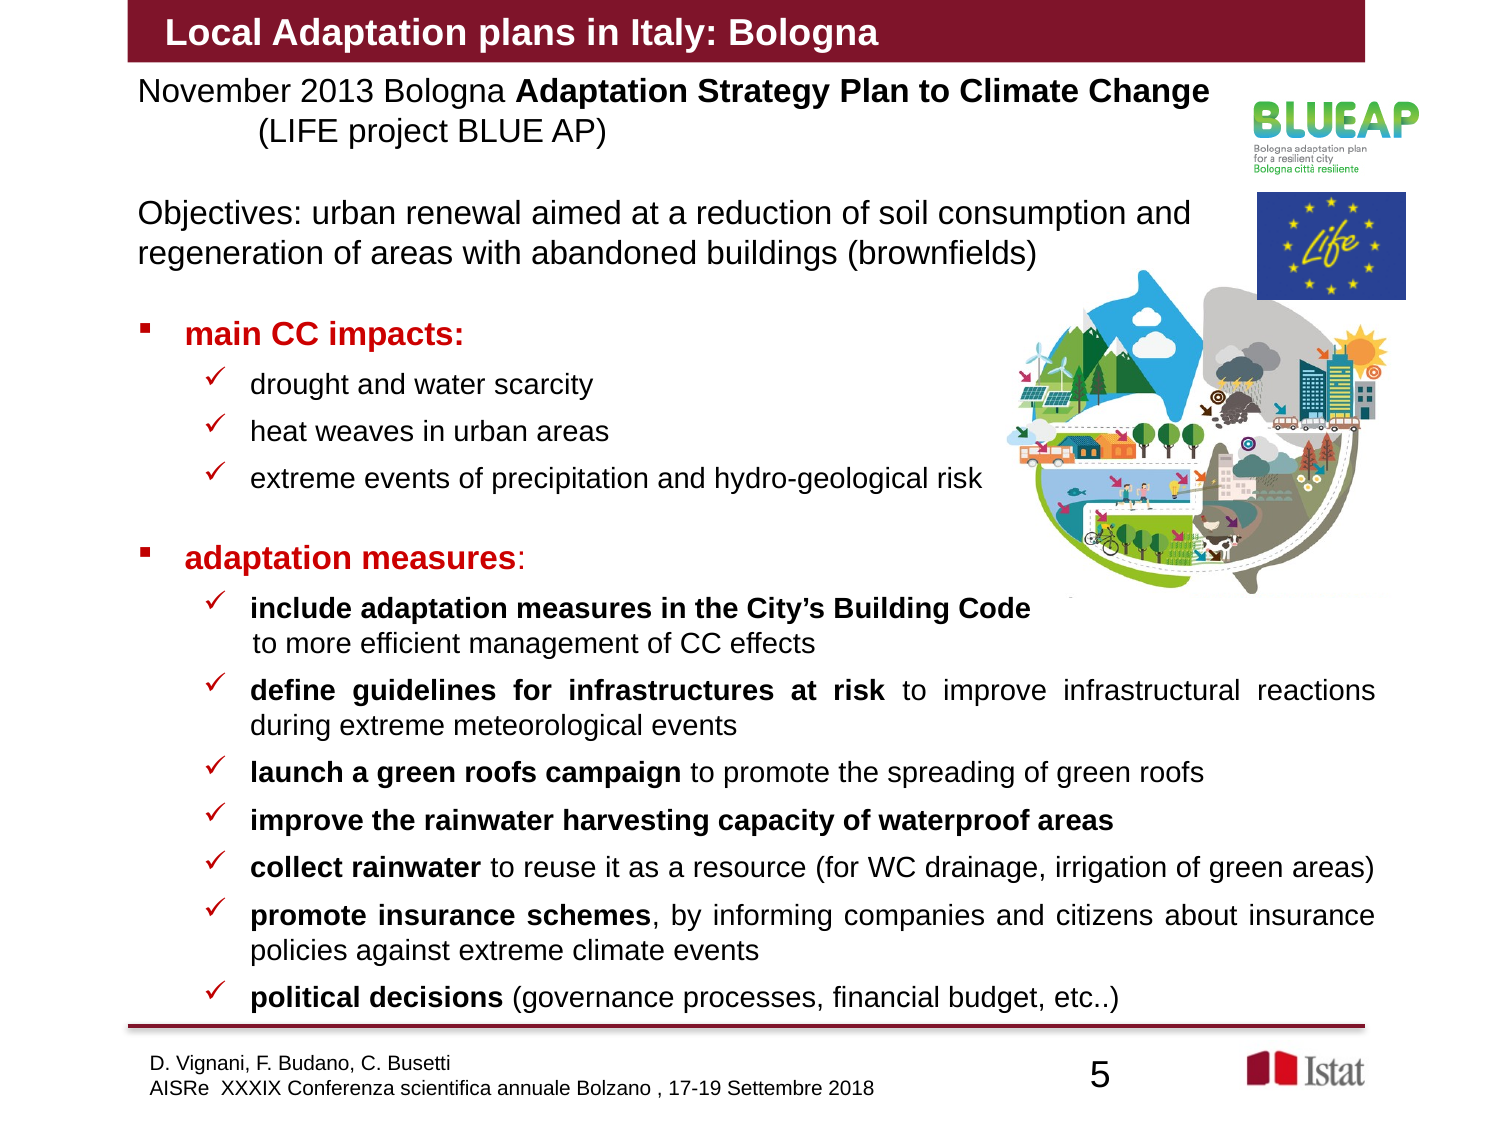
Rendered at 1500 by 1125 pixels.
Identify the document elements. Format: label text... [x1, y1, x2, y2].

picture [1249, 99, 1421, 176]
text_box D. Vignani, F. Budano, C. Busetti AISRe XXXIX Conferenza scientifica annuale Bolzano , 17-19 Settembre 2018 [134, 1042, 997, 1108]
text_box Local Adaptation plans in Italy: Bologna [149, 0, 1500, 62]
list November 2013 Bologna Adaptation Strategy Plan to Climate Change (LIFE project BLUE AP) Objectives: urban renewal aimed at a reduction of soil consumption and regeneration of areas with abandoned buildings (brownfields) main CC impacts: drought and water scarcity heat weaves in urban areas extreme events of precipitation and hydro-geological risk adaptation measures: include adaptation measures in the City’s Building Code to more efficient management of CC effects define guidelines for infrastructures at risk to improve infrastructural reactions during extreme meteorological events launch a green roofs campaign to promote the spreading of green roofs improve the rainwater harvesting capacity of waterproof areas collect rainwater to reuse it as a resource (for WC drainage, irrigation of green areas) promote insurance schemes, by informing companies and citizens about insurance policies against extreme climate events political decisions (governance processes, financial budget, etc..) [122, 62, 1392, 967]
picture [1004, 192, 1406, 598]
slide_number 5 [1074, 1042, 1425, 1103]
